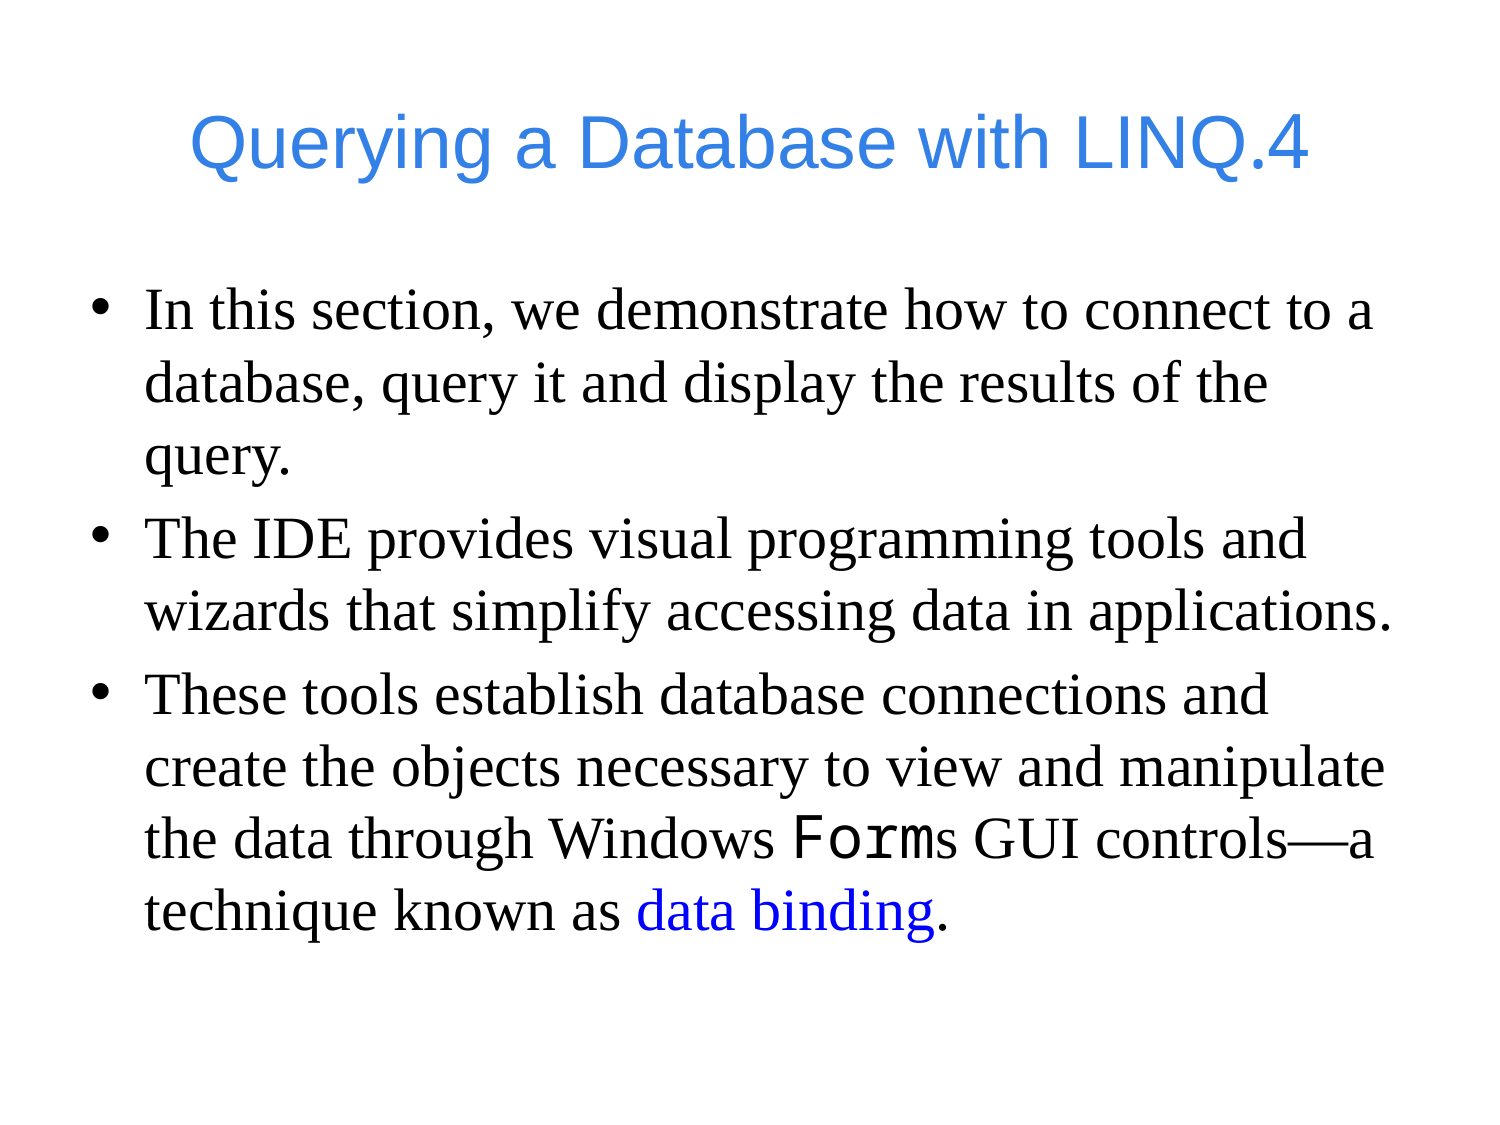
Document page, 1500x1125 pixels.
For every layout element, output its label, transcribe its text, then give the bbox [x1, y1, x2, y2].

title 4.Querying a Database with LINQ [75, 45, 1425, 233]
list In this section, we demonstrate how to connect to a database, query it and display the results of the query. The IDE provides visual programming tools and wizards that simplify accessing data in applications. These tools establish database connections and create the objects necessary to view and manipulate the data through Windows Forms GUI controls—a technique known as data binding. [75, 262, 1425, 1005]
